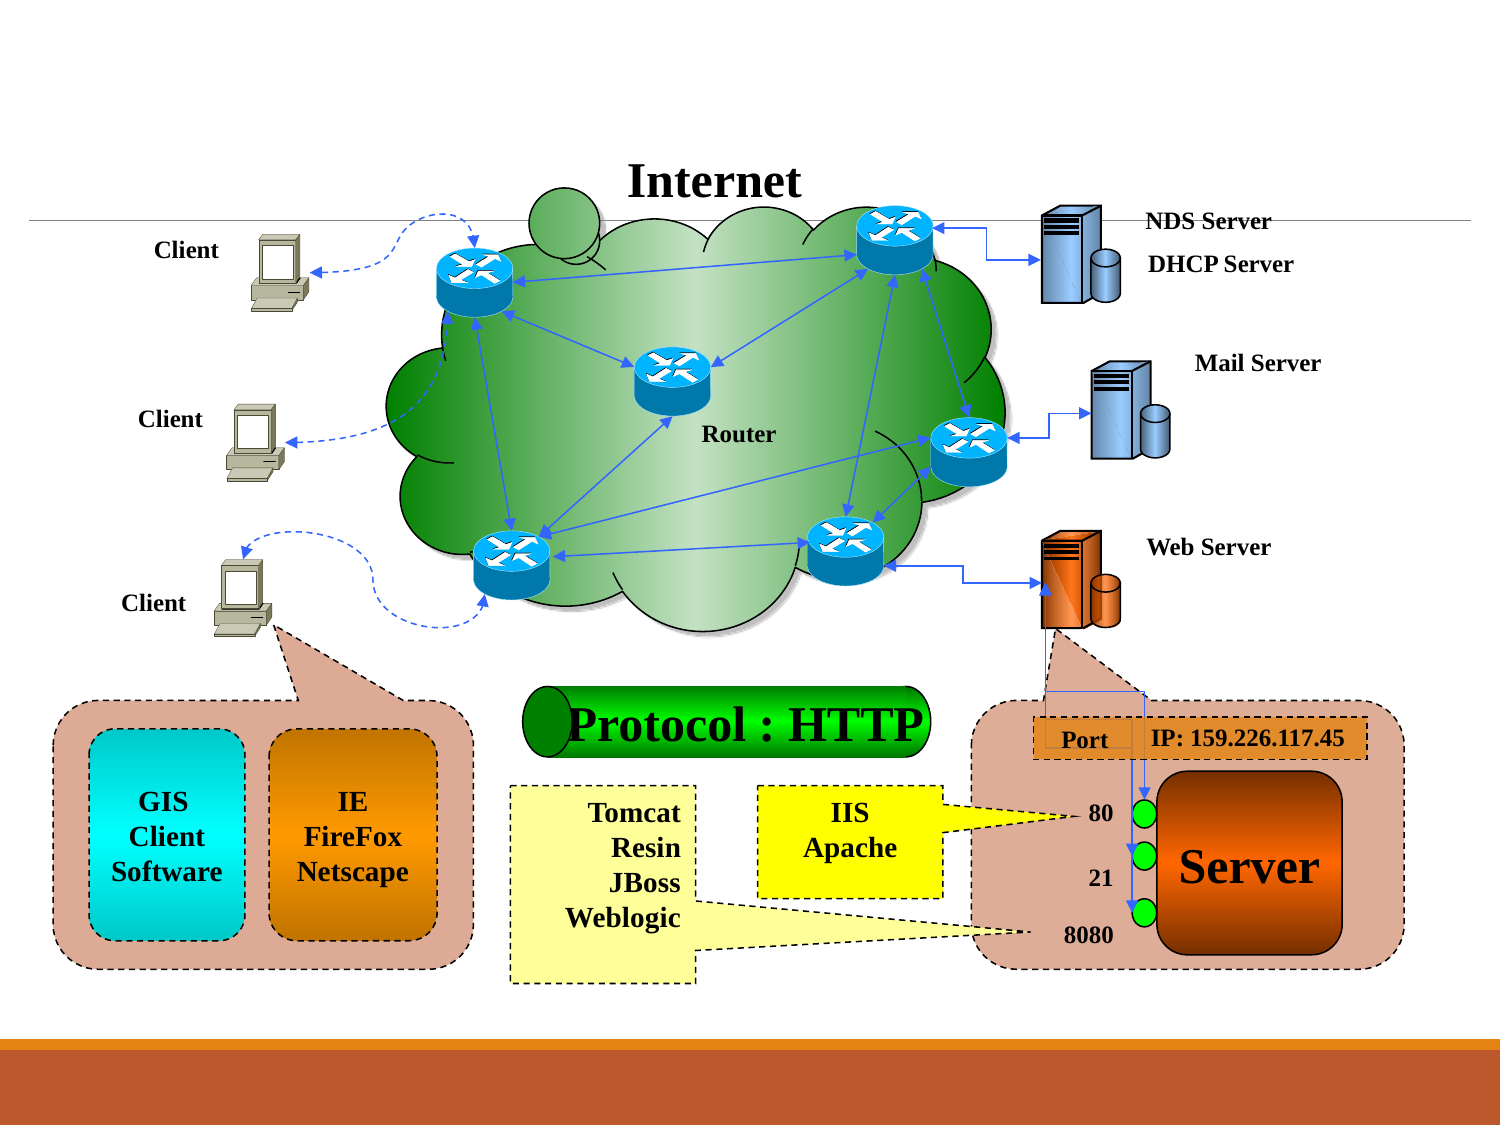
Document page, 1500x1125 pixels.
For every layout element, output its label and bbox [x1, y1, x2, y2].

text_box [52, 148, 1405, 985]
